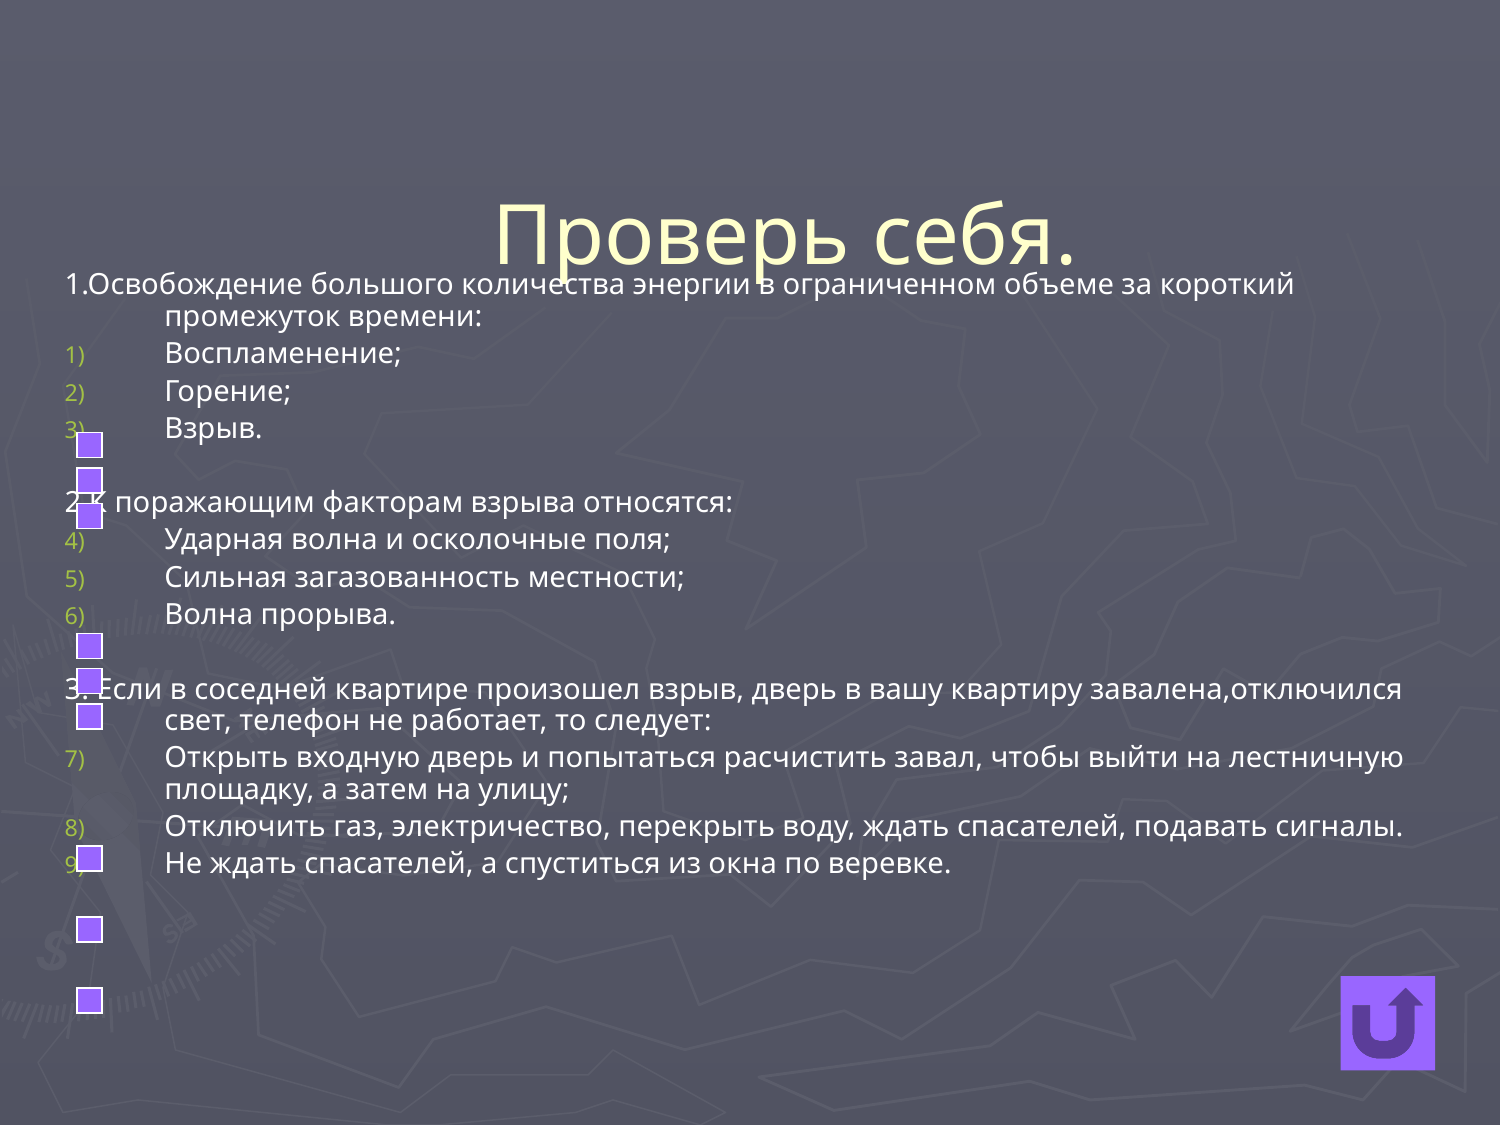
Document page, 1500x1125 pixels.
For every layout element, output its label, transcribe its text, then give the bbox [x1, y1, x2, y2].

text_box [76, 846, 102, 872]
list 1.Освобождение большого количества энергии в ограниченном объеме за короткий промежуток времени: Воспламенение; Горение; Взрыв. 2.К поражающим факторам взрыва относятся: Ударная волна и осколочные поля; Сильная загазованность местности; Волна прорыва. 3. Если в соседней квартире произошел взрыв, дверь в вашу квартиру завалена,отключился свет, телефон не работает, то следует: Открыть входную дверь и попытаться расчистить завал, чтобы выйти на лестничную площадку, а затем на улицу; Отключить газ, электричество, перекрыть воду, ждать спасателей, подавать сигналы. Не ждать спасателей, а спуститься из окна по веревке. [49, 262, 1451, 1001]
text_box [76, 503, 102, 529]
text_box [76, 633, 102, 659]
text_box [76, 432, 102, 458]
text_box [76, 467, 102, 493]
text_box [76, 987, 102, 1013]
text_box [76, 704, 102, 730]
text_box [1340, 976, 1436, 1071]
text_box [76, 916, 102, 942]
text_box [76, 668, 102, 694]
title Проверь себя. [147, 137, 1423, 262]
